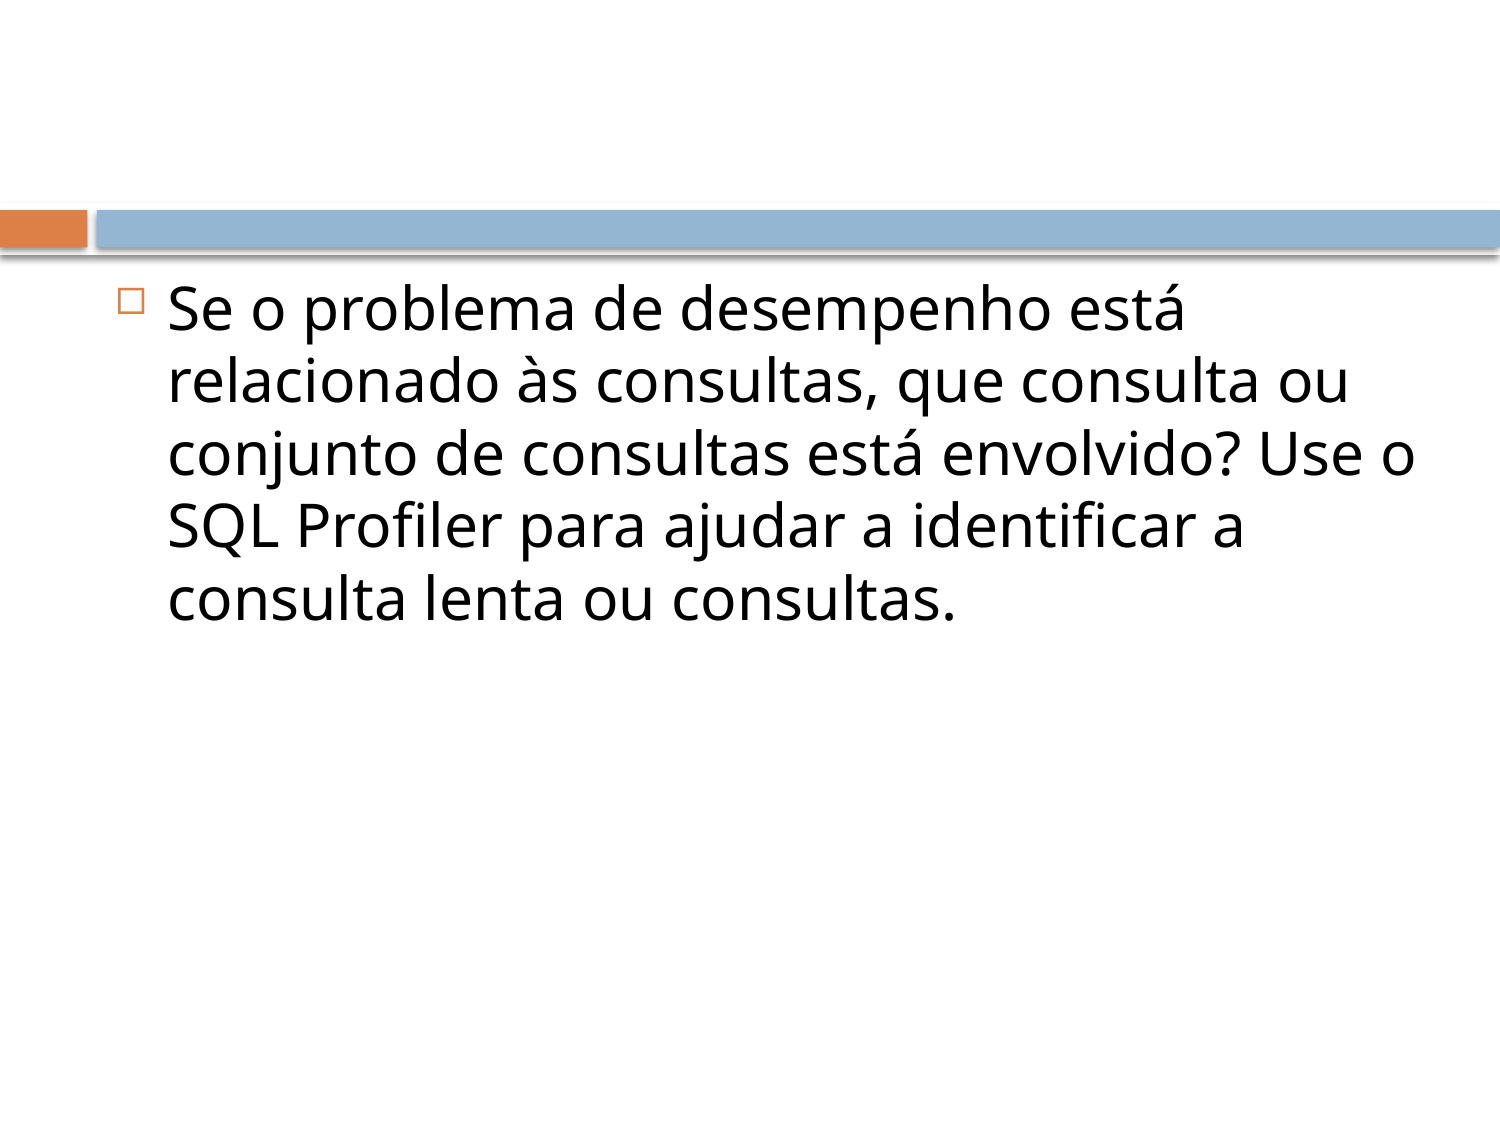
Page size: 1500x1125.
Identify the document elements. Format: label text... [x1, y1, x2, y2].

list Se o problema de desempenho está relacionado às consultas, que consulta ou conjunto de consultas está envolvido? Use o SQL Profiler para ajudar a identificar a consulta lenta ou consultas. [100, 262, 1438, 1000]
